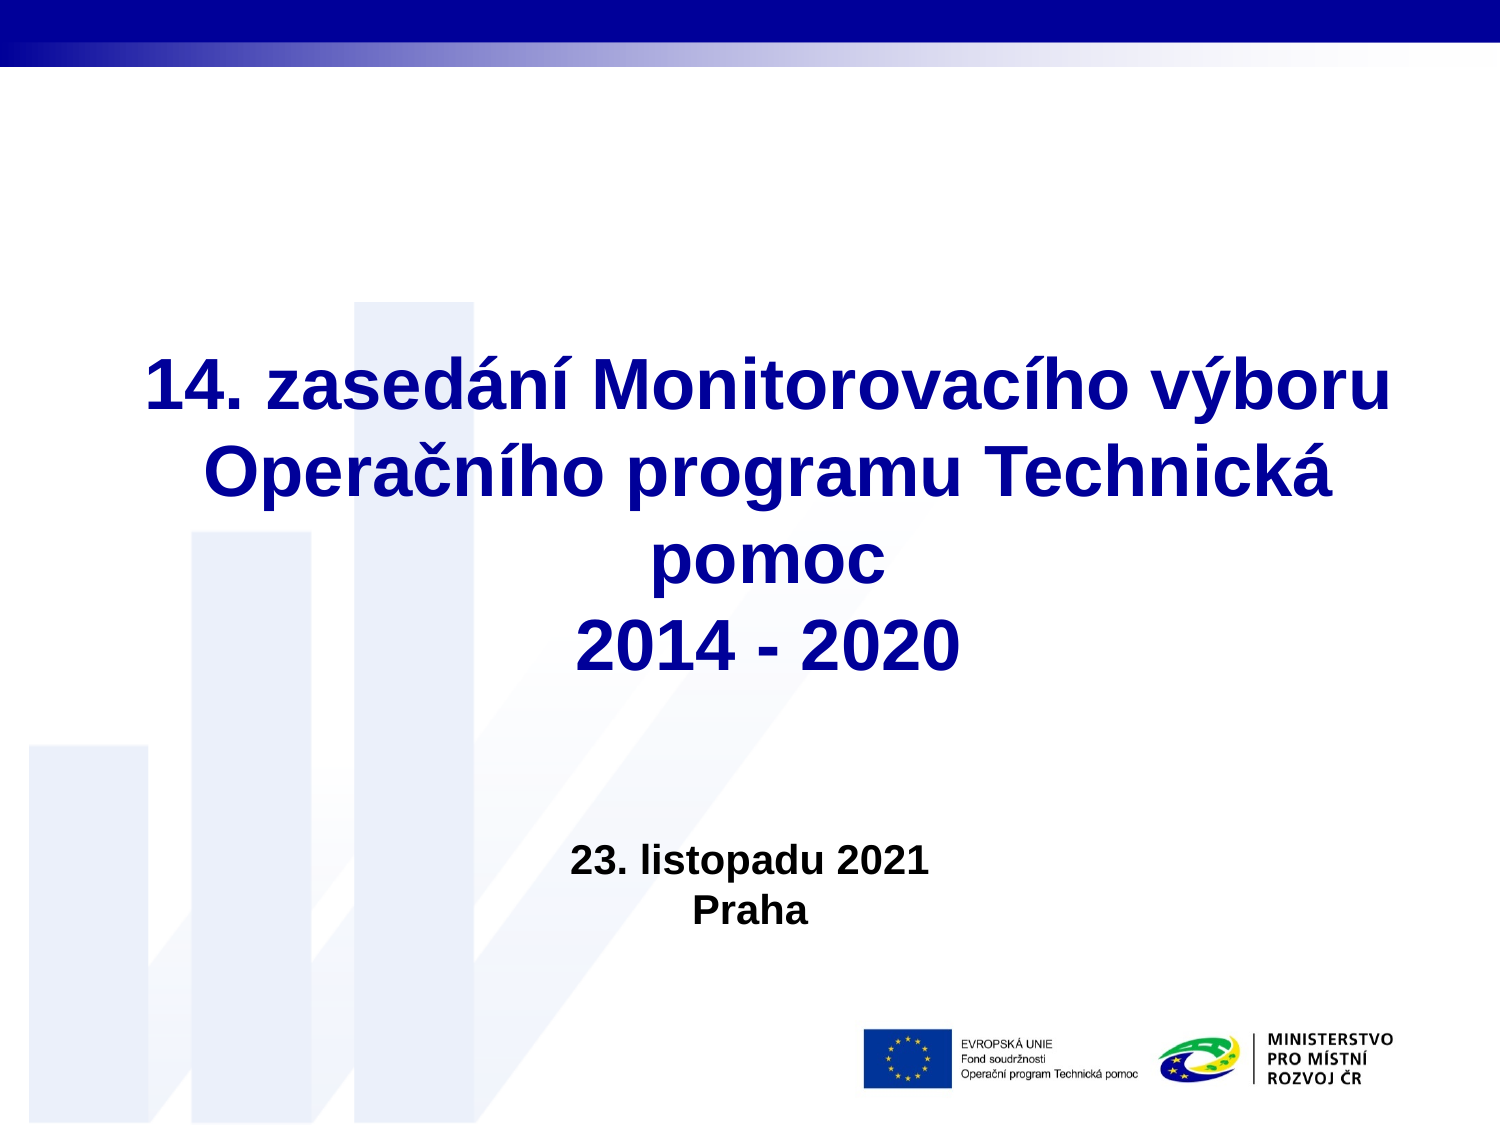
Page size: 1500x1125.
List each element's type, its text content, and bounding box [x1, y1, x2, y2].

title 14. zasedání Monitorovacího výboru Operačního programu Technická pomoc 2014 - 2020 [112, 326, 1425, 693]
subtitle 23. listopadu 2021 Praha [112, 727, 1388, 941]
picture [29, 302, 1412, 1125]
